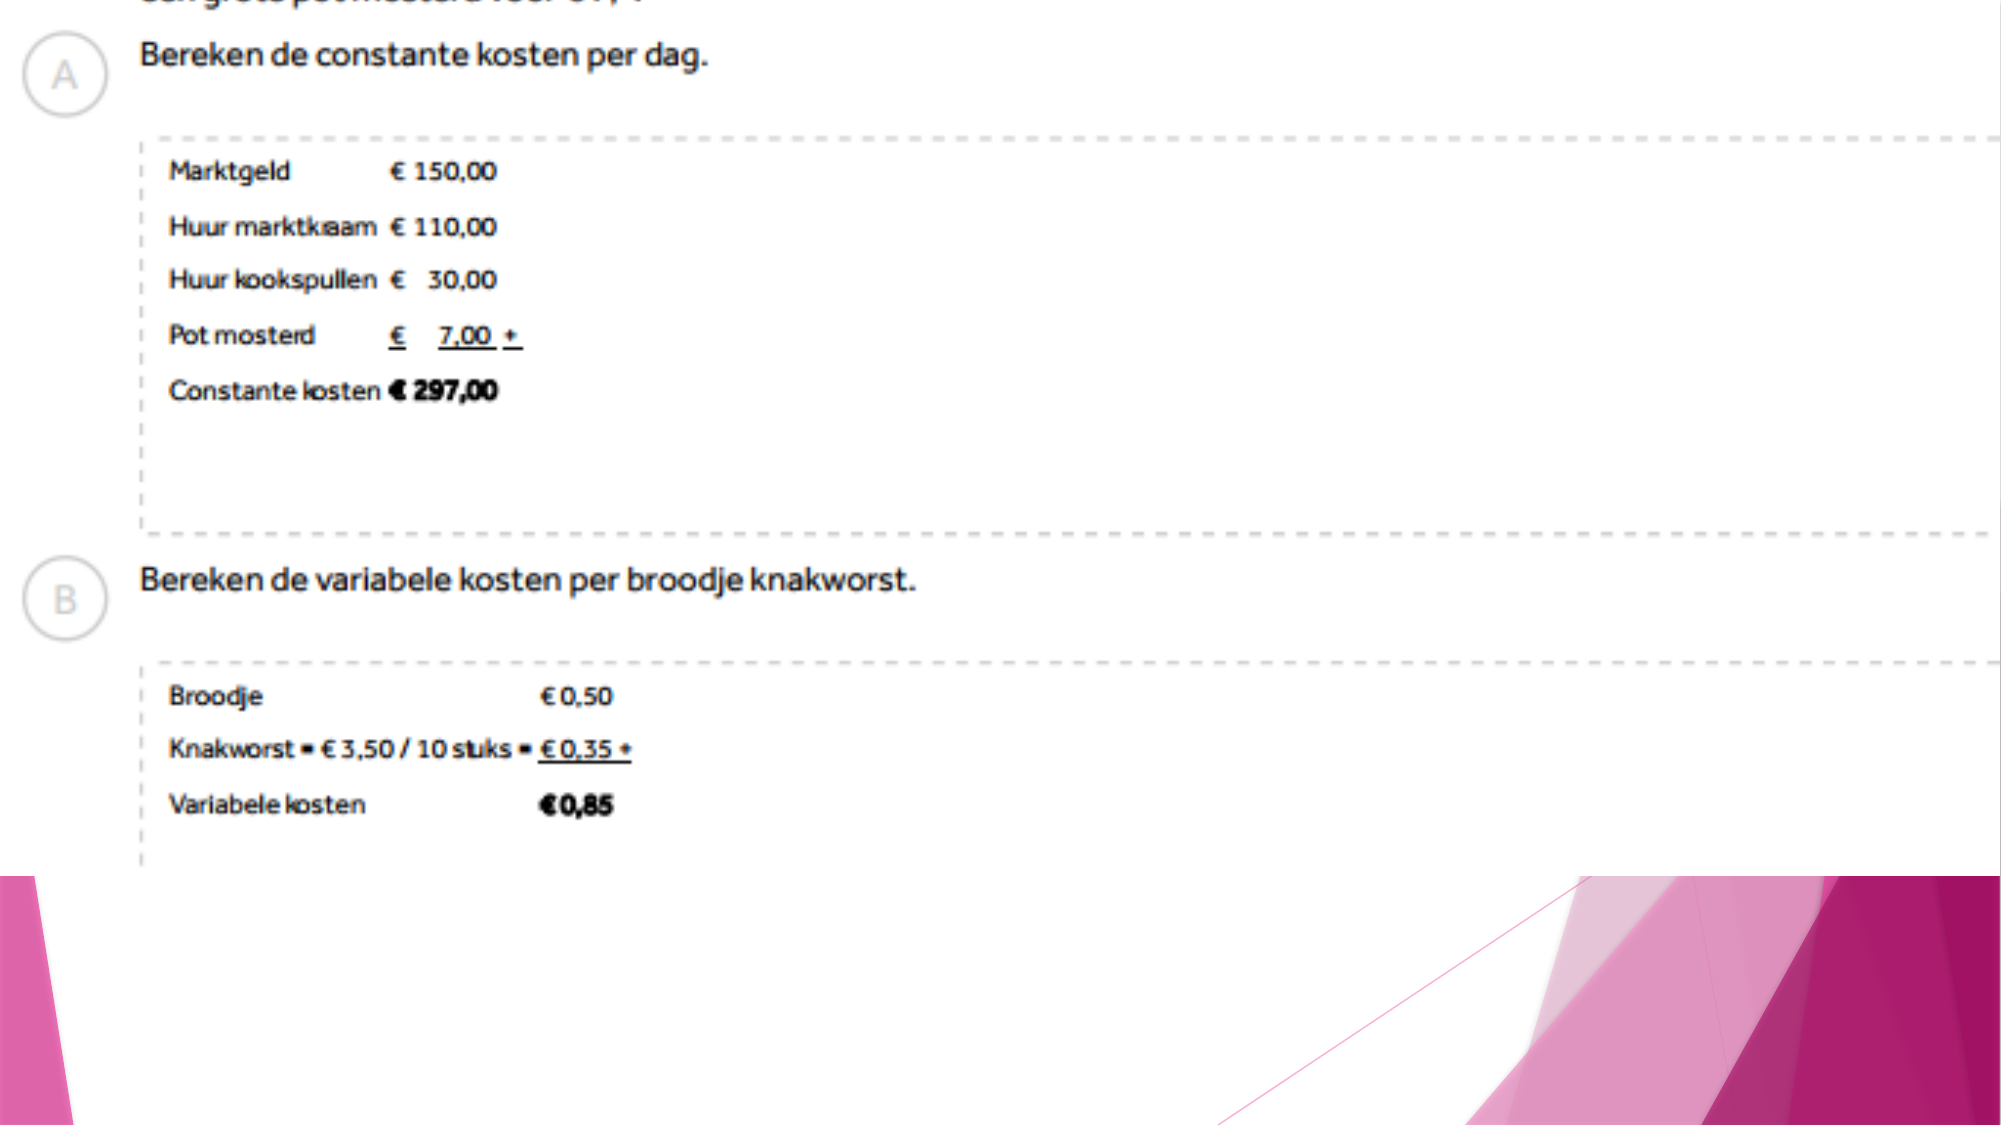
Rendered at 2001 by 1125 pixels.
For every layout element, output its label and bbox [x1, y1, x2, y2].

picture [0, 0, 2000, 876]
